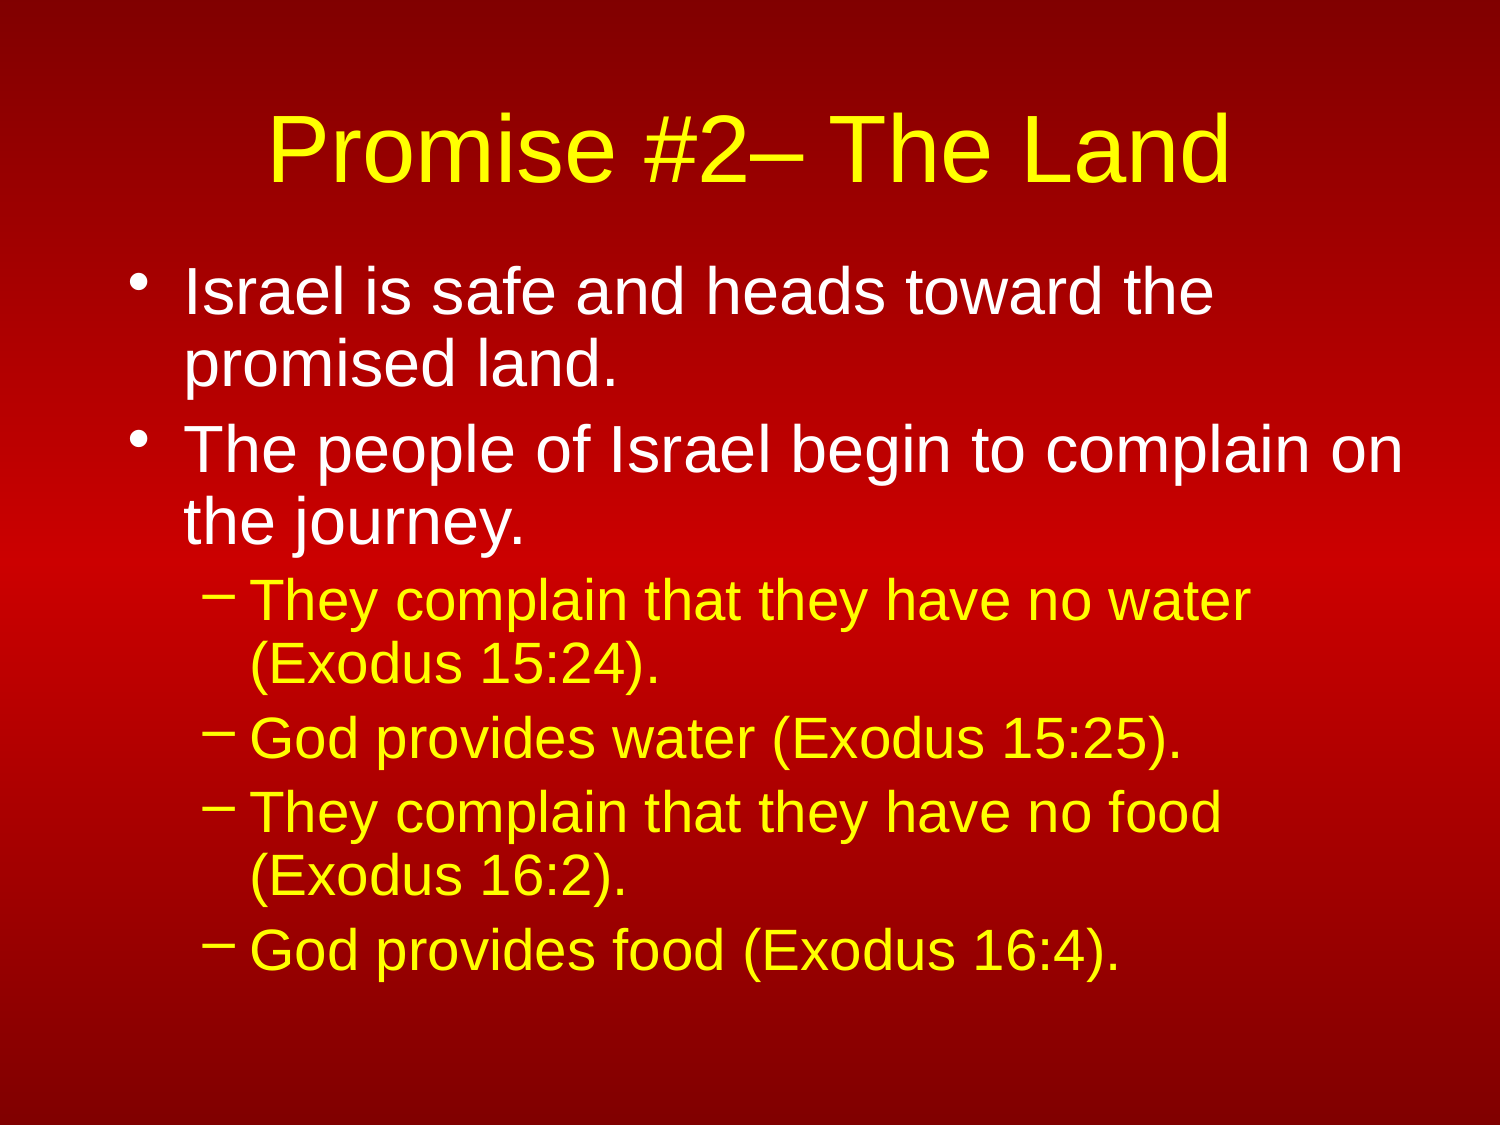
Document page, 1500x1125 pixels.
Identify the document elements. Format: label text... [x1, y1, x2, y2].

list Israel is safe and heads toward the promised land. The people of Israel begin to complain on the journey. They complain that they have no water (Exodus 15:24). God provides water (Exodus 15:25). They complain that they have no food (Exodus 16:2). God provides food (Exodus 16:4). [112, 249, 1425, 1025]
title Promise #2– The Land [37, 50, 1463, 238]
